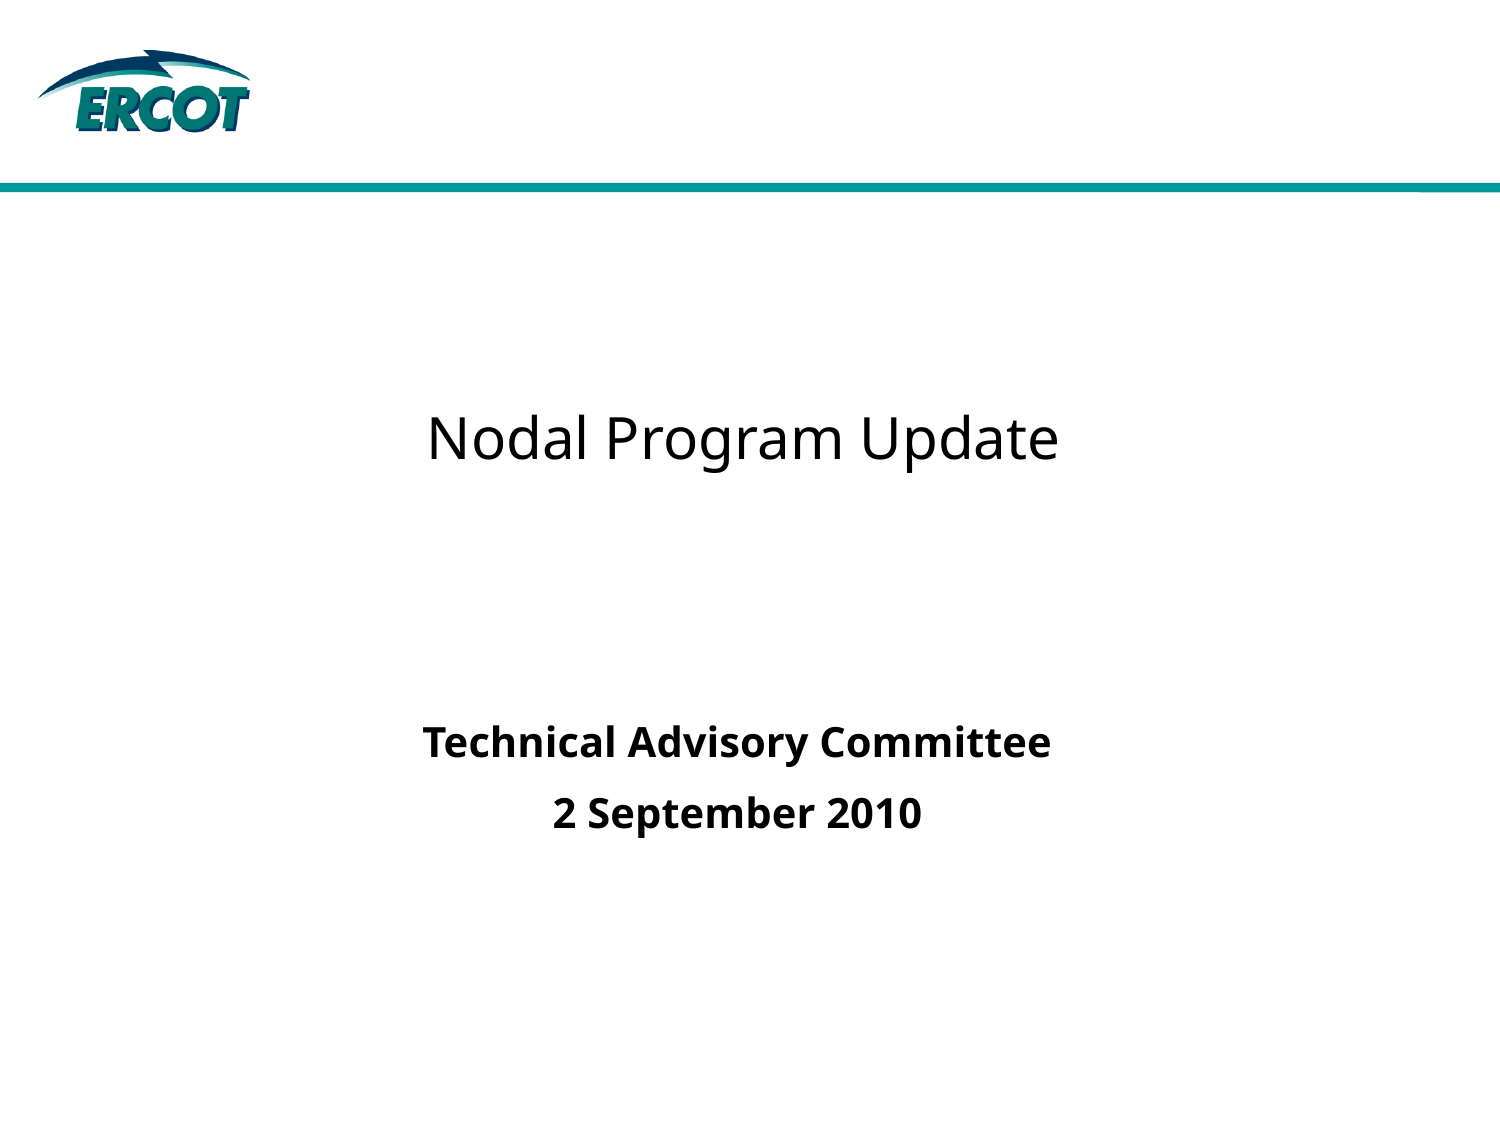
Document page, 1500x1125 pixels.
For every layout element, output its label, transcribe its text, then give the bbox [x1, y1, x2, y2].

title Nodal Program Update [74, 334, 1413, 538]
subtitle Technical Advisory Committee 2 September 2010 [49, 637, 1426, 1038]
picture [37, 50, 250, 136]
